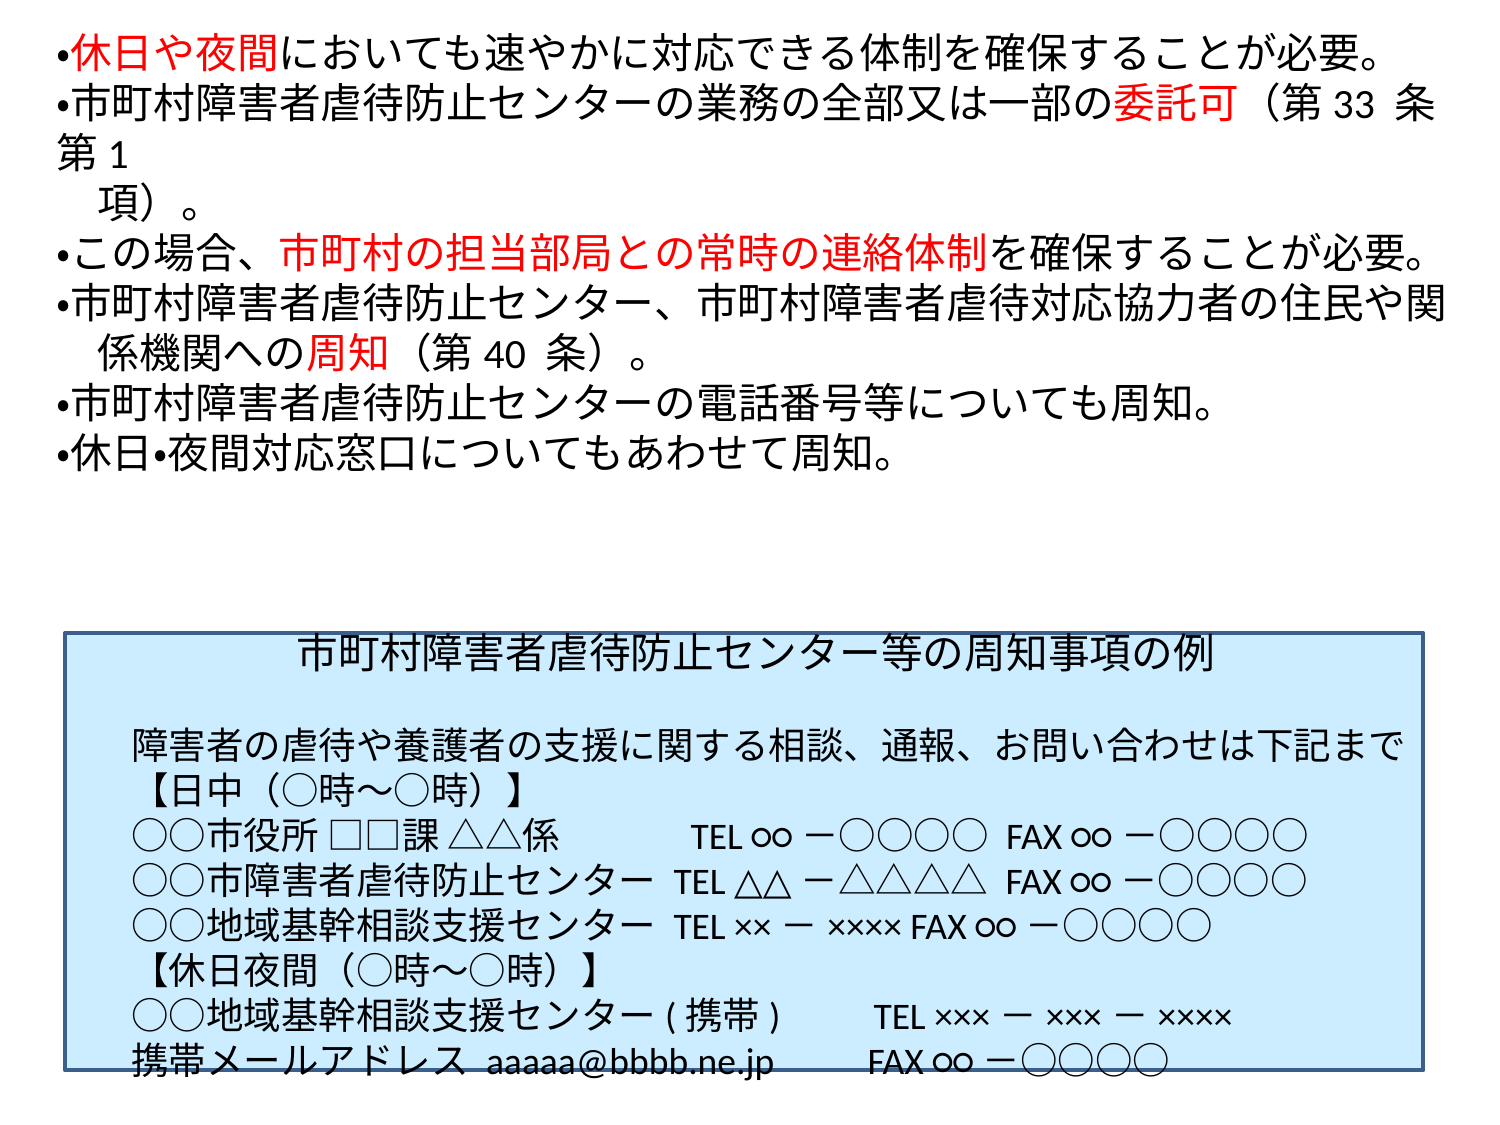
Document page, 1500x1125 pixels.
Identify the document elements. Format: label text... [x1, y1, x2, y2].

text_box ・休日や夜間においても速やかに対応できる体制を確保することが必要。 ・市町村障害者虐待防止センターの業務の全部又は一部の委託可（第33 条第1 項）。 ・この場合、市町村の担当部局との常時の連絡体制を確保することが必要。 ・市町村障害者虐待防止センター、市町村障害者虐待対応協力者の住民や関 係機関への周知（第40 条）。 ・市町村障害者虐待防止センターの電話番号等についても周知。 ・休日・夜間対応窓口についてもあわせて周知。 市町村障害者虐待防止センター等の周知事項の例 障害者の虐待や養護者の支援に関する相談、通報、お問い合わせは下記まで 【日中（○時～○時）】 ○○市役所 □□課 △△係 TEL ○○－○○○○ FAX ○○－○○○○ ○○市障害者虐待防止センター TEL △△－△△△△ FAX ○○－○○○○ ○○地域基幹相談支援センター TEL ××－×××× FAX ○○－○○○○ 【休日夜間（○時～○時）】 ○○地域基幹相談支援センター(携帯) TEL ×××－×××－×××× 携帯メールアドレス aaaaa@bbbb.ne.jp FAX ○○－○○○○ [41, 19, 1471, 1090]
